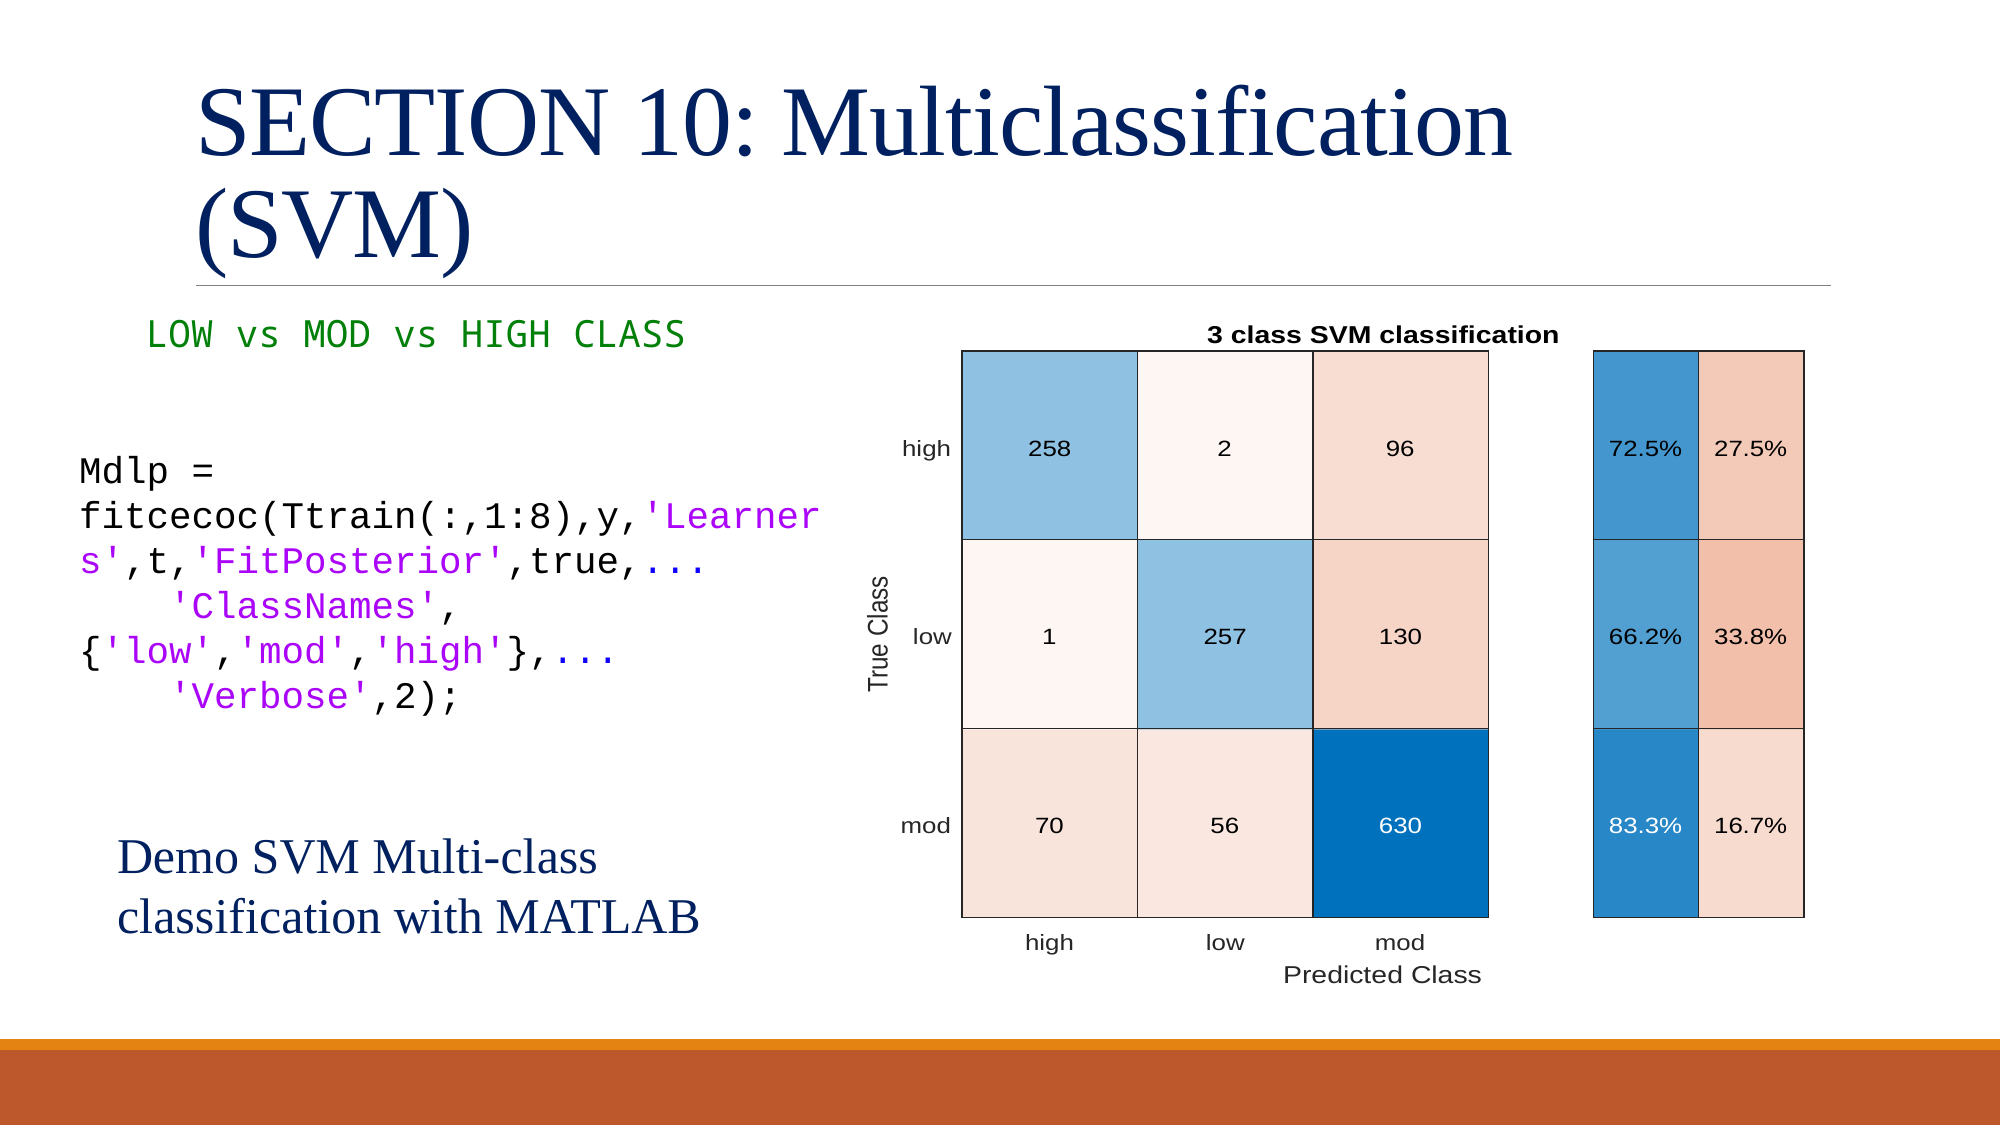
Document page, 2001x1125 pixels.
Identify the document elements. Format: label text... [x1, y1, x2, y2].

text_box Mdlp = fitcecoc(Ttrain(:,1:8),y,'Learners',t,'FitPosterior',true,... 'ClassNames',{'low','mod','high'},... 'Verbose',2); [64, 438, 817, 724]
text_box LOW vs MOD vs HIGH CLASS [137, 299, 819, 438]
text_box LOW vs MOD vs HIGH CLASS [137, 724, 1863, 1046]
picture [820, 298, 1906, 994]
title SECTION 10: Multiclassification (SVM) [180, 47, 1830, 285]
text_box Demo SVM Multi-class classification with MATLAB [102, 815, 802, 951]
